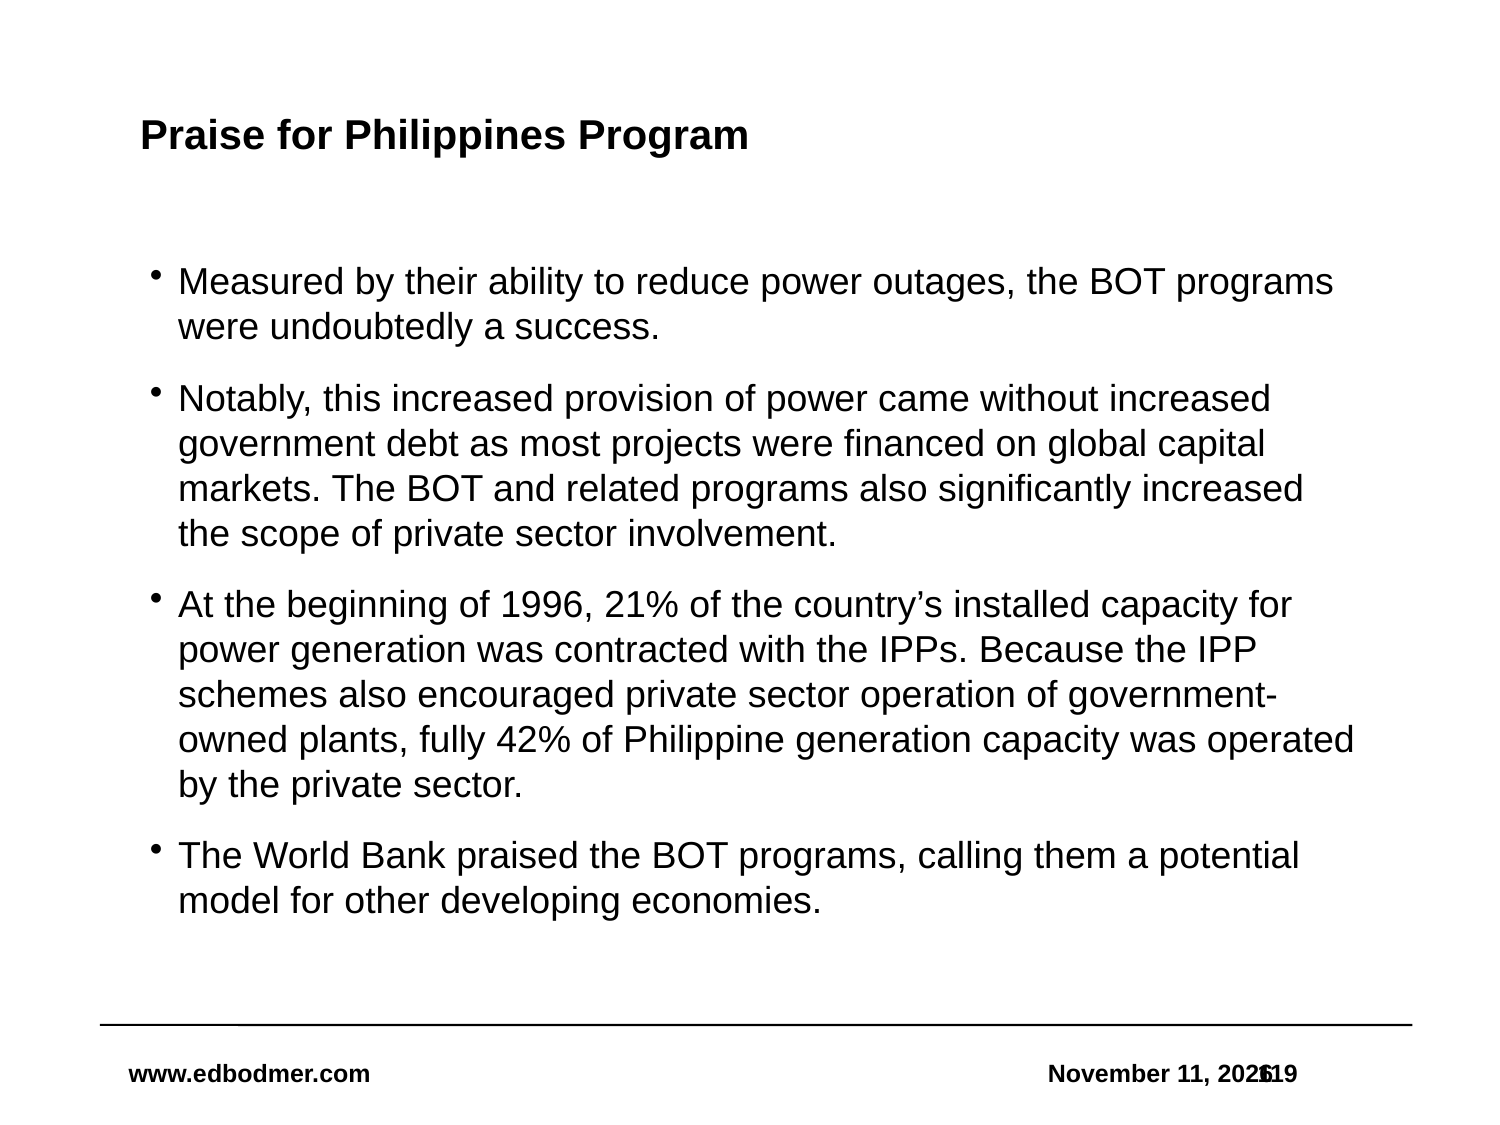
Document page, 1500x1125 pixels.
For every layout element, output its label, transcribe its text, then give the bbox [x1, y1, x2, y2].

title Praise for Philippines Program [124, 99, 1288, 226]
list Measured by their ability to reduce power outages, the BOT programs were undoubtedly a success. Notably, this increased provision of power came without increased government debt as most projects were financed on global capital markets. The BOT and related programs also significantly increased the scope of private sector involvement. At the beginning of 1996, 21% of the country’s installed capacity for power generation was contracted with the IPPs. Because the IPP schemes also encouraged private sector operation of government-owned plants, fully 42% of Philippine generation capacity was operated by the private sector. The World Bank praised the BOT programs, calling them a potential model for other developing economies. [124, 249, 1376, 1001]
